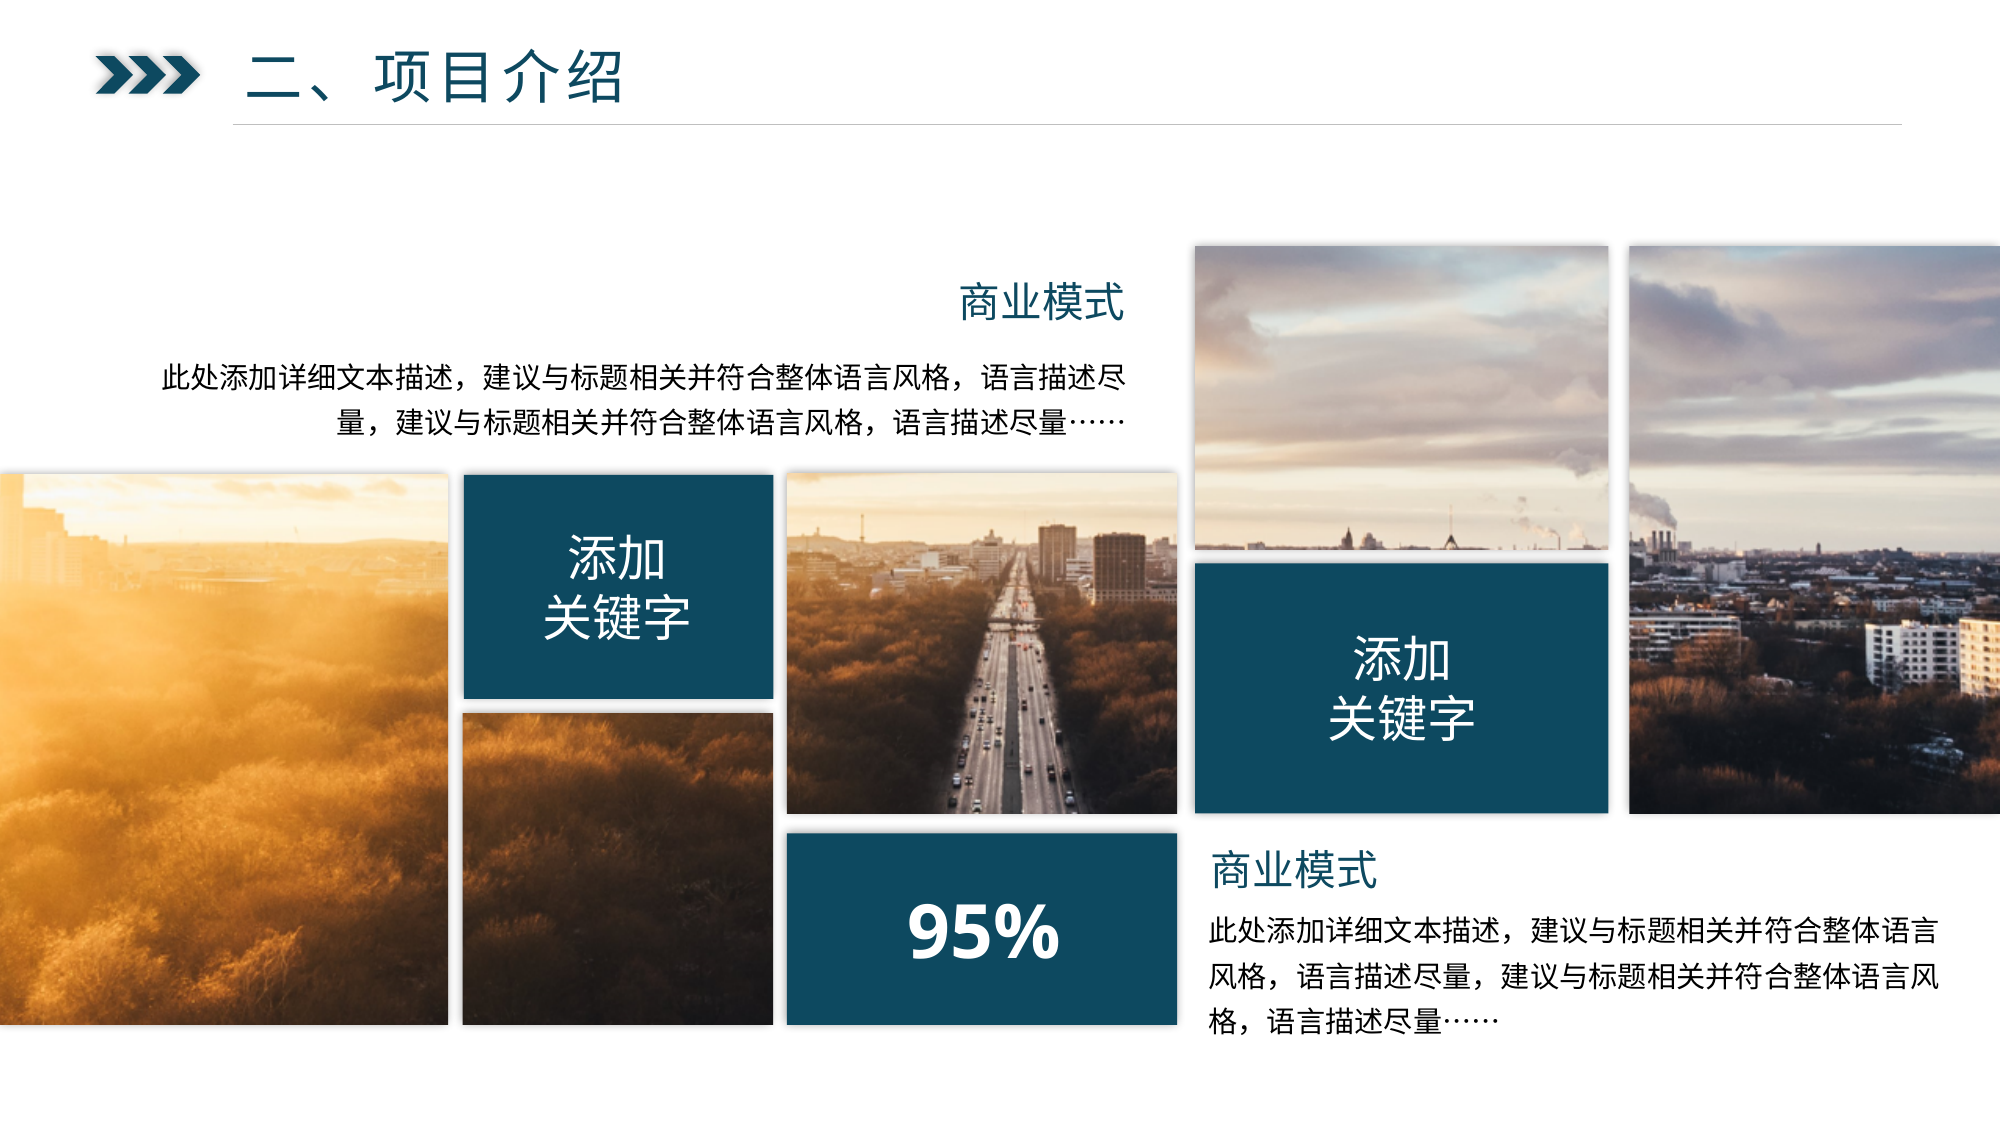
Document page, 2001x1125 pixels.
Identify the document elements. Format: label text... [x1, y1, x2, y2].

text_box [1628, 246, 2000, 814]
text_box [1194, 246, 1609, 551]
text_box [786, 832, 1178, 1026]
text_box 商业模式 [943, 268, 1141, 334]
text_box [1194, 562, 1609, 815]
text_box [786, 472, 1178, 815]
text_box 添加 关键字 [1296, 627, 1509, 748]
text_box 此处添加详细文本描述，建议与标题相关并符合整体语言风格，语言描述尽量，建议与标题相关并符合整体语言风格，语言描述尽量…… [145, 348, 1127, 440]
text_box 95% [878, 883, 1091, 974]
text_box 商业模式 [1195, 836, 1393, 902]
text_box [0, 474, 449, 1026]
text_box 二、项目介绍 [232, 34, 1104, 117]
text_box 此处添加详细文本描述，建议与标题相关并符合整体语言风格，语言描述尽量，建议与标题相关并符合整体语言风格，语言描述尽量…… [1208, 902, 1940, 1039]
text_box 添加 关键字 [511, 526, 724, 647]
text_box [461, 712, 774, 1026]
text_box [463, 474, 774, 700]
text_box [95, 56, 201, 94]
